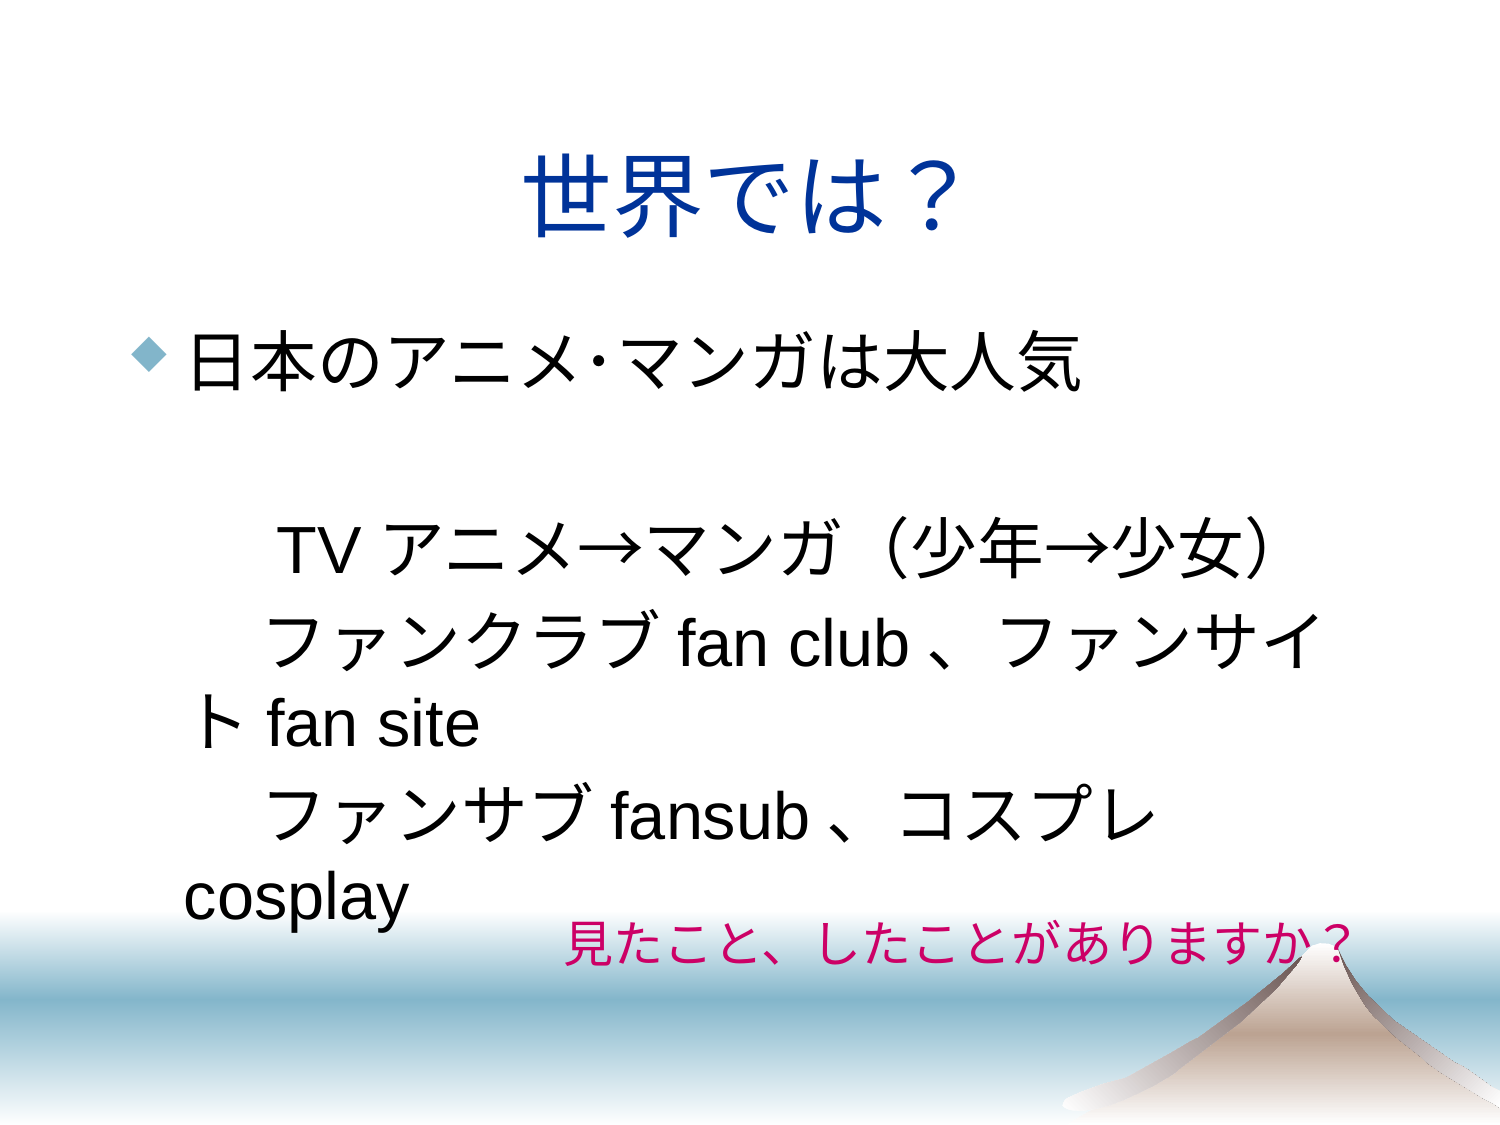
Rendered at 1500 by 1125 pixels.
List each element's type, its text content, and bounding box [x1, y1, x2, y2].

list 日本のアニメ･マンガは大人気 TVアニメ→マンガ（少年→少女） ファンクラブfan club、ファンサイトfan site ファンサブfansub、コスプレcosplay [112, 312, 1400, 929]
title 世界では？ [112, 99, 1388, 288]
text_box 見たこと、したことがありますか？ [549, 904, 1436, 980]
